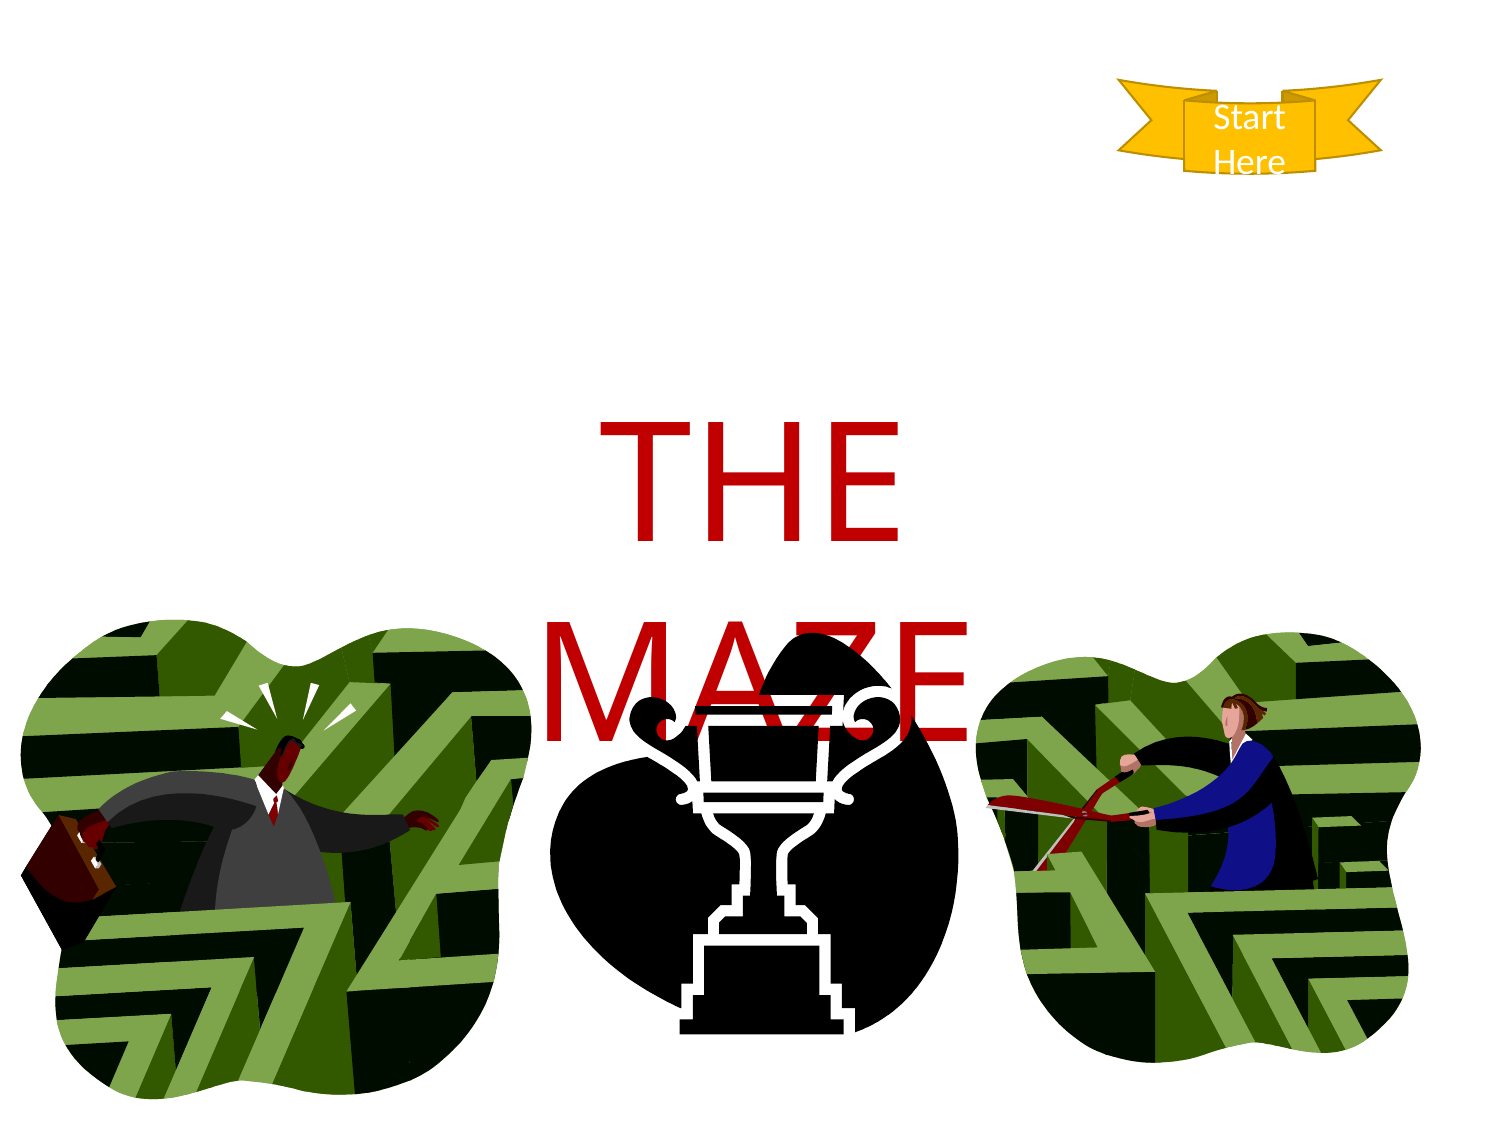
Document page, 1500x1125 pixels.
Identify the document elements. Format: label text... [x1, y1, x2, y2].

picture [549, 632, 959, 1035]
picture [975, 632, 1422, 1063]
text_box THE MAZE [348, 367, 1160, 783]
picture [20, 619, 532, 1100]
text_box Start Here [1116, 78, 1384, 175]
